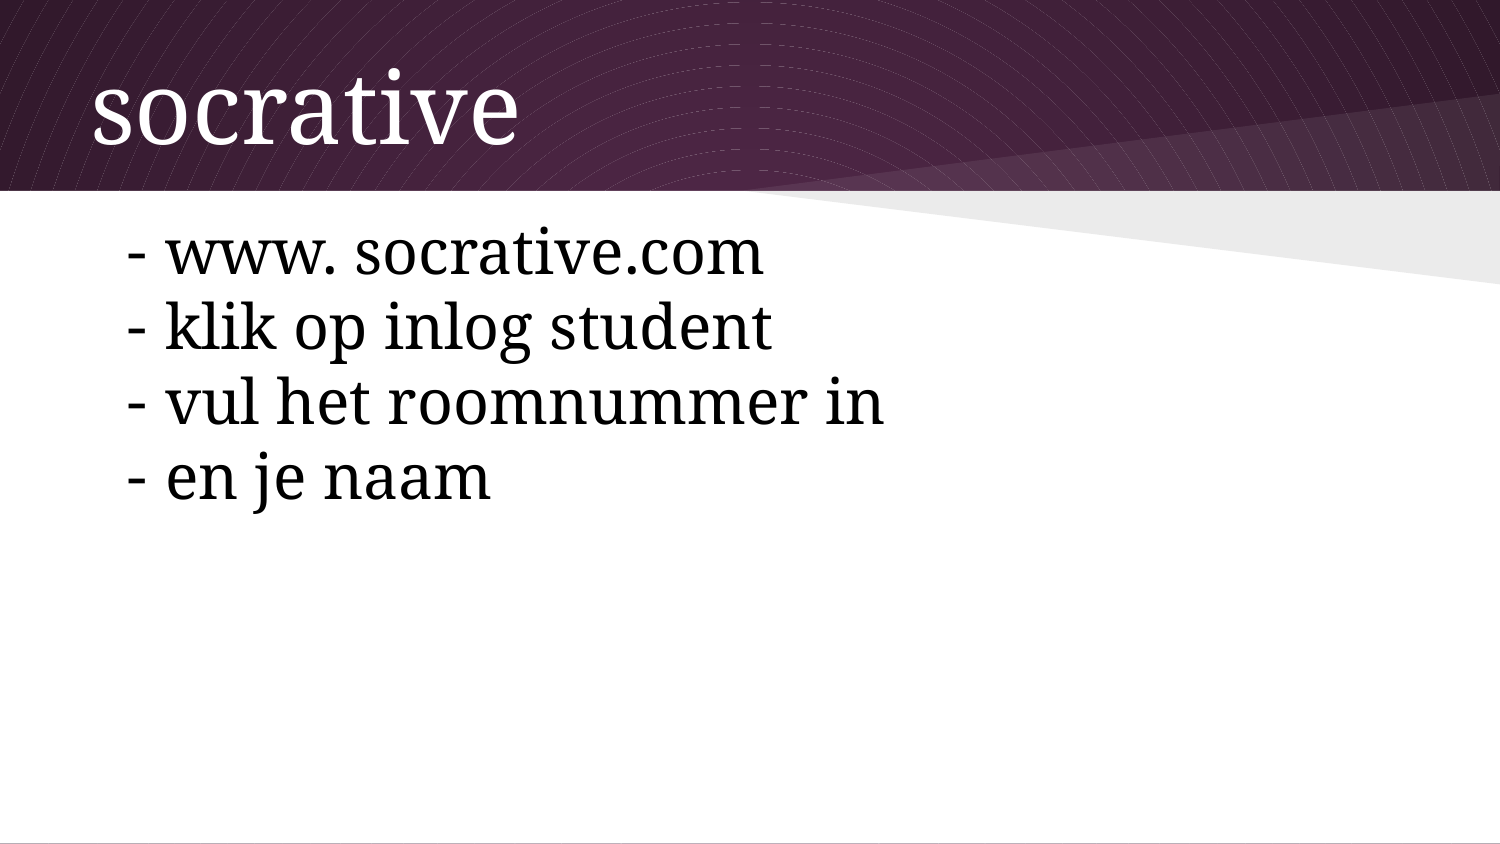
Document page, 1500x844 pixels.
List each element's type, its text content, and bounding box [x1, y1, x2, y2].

title socrative [75, 33, 1425, 175]
list www. socrative.com klik op inlog student vul het roomnummer in en je naam [75, 196, 1425, 808]
